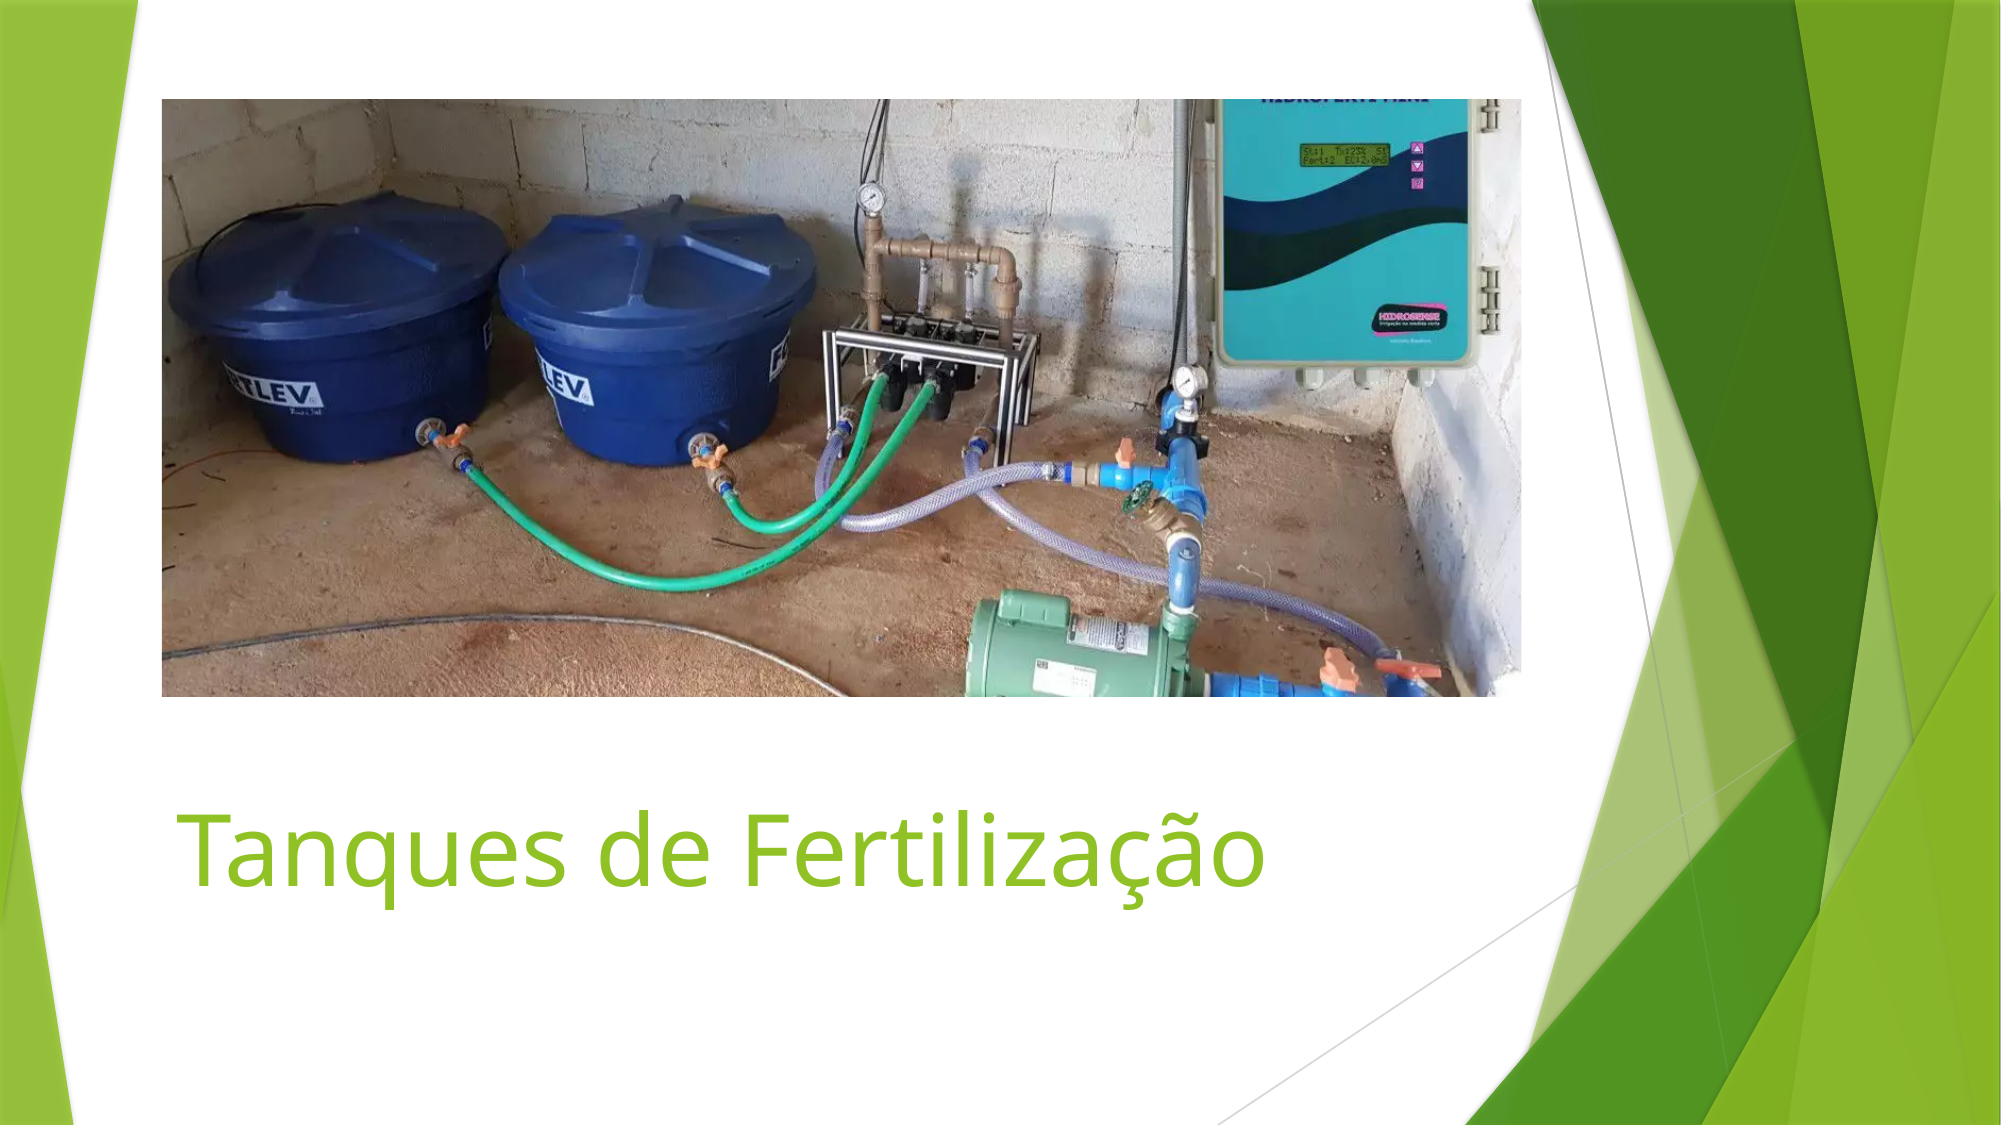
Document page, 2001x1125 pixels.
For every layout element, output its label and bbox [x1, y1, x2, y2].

list [161, 99, 1522, 697]
text_box [0, 0, 2000, 1125]
